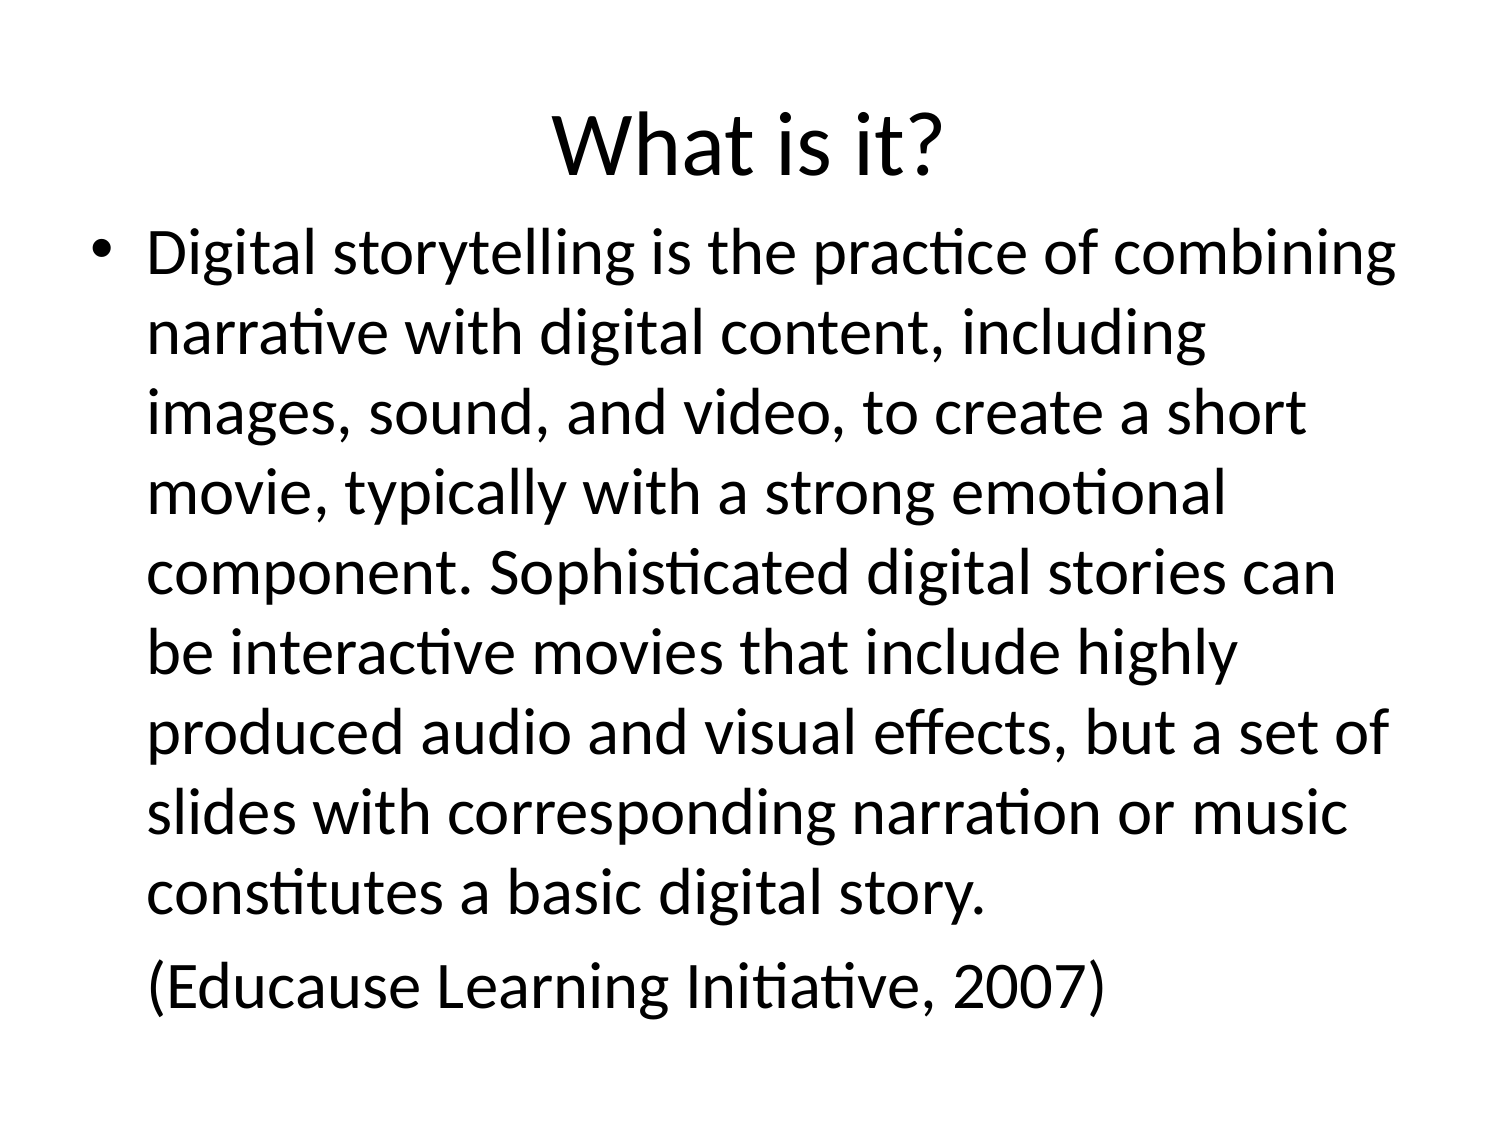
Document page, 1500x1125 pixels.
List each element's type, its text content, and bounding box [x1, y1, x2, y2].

list Digital storytelling is the practice of combining narrative with digital content, including images, sound, and video, to create a short movie, typically with a strong emotional component. Sophisticated digital stories can be interactive movies that include highly produced audio and visual effects, but a set of slides with corresponding narration or music constitutes a basic digital story. (Educause Learning Initiative, 2007) [75, 200, 1425, 1075]
title What is it? [75, 45, 1425, 200]
